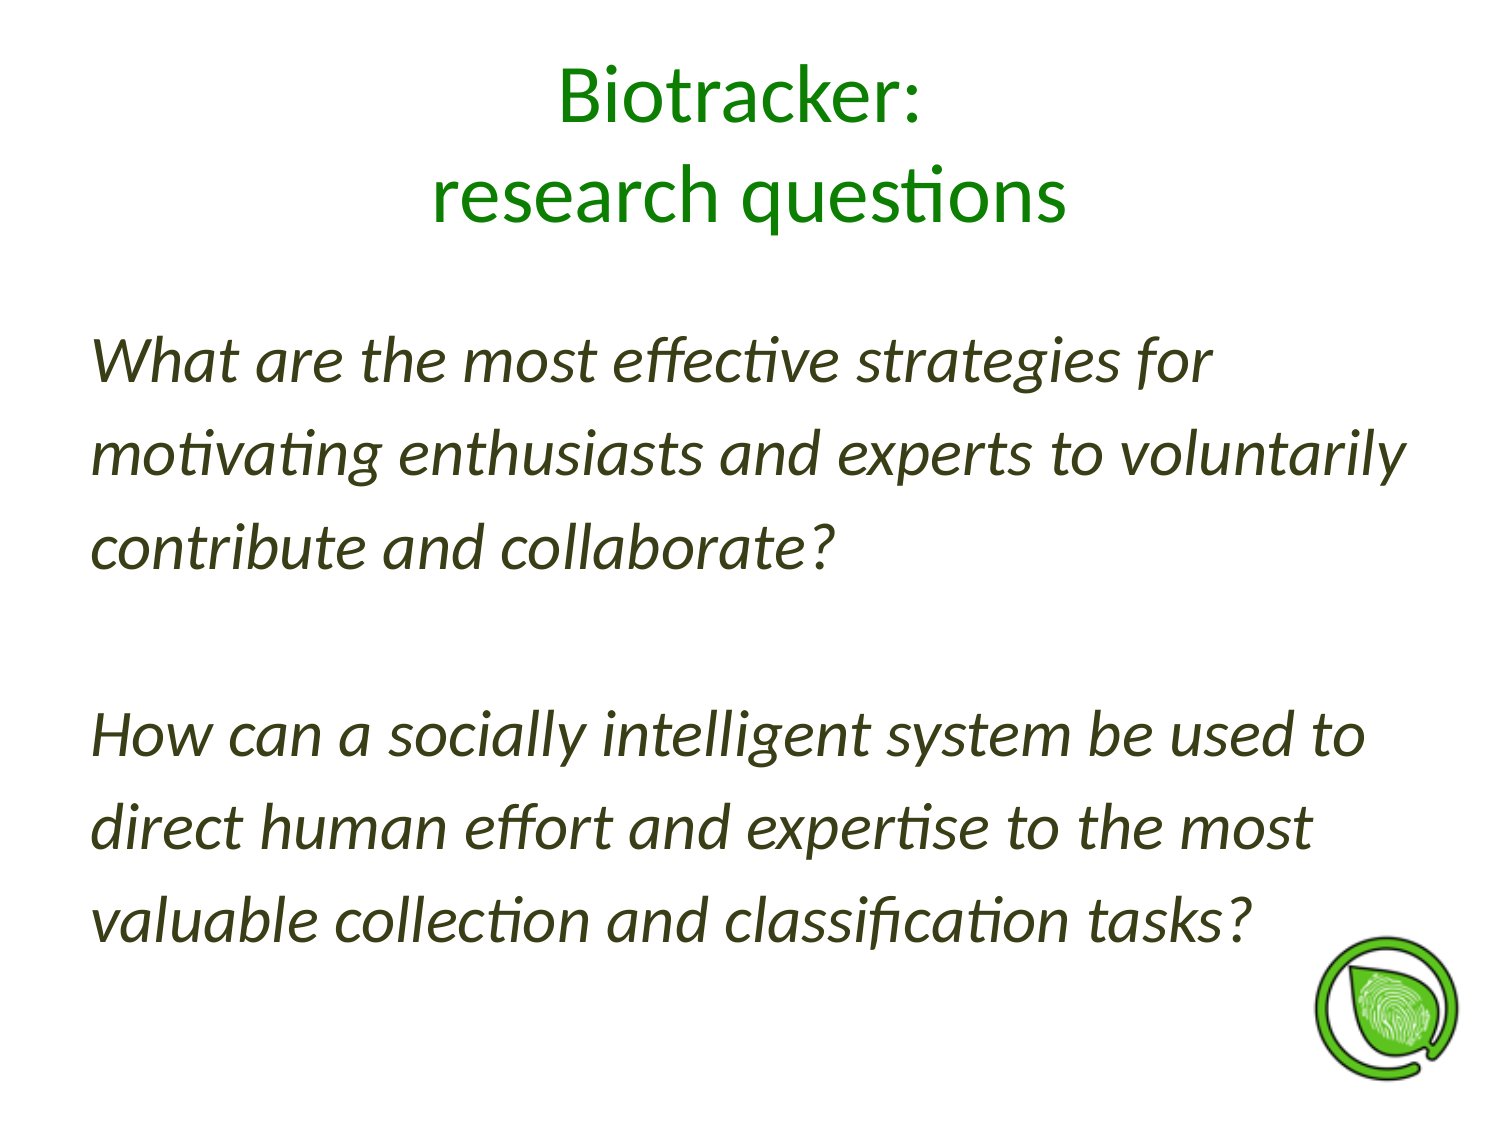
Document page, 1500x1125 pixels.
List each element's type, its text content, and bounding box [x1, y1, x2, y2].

picture [1312, 924, 1463, 1088]
title Biotracker: research questions [75, 45, 1425, 224]
list What are the most effective strategies for motivating enthusiasts and experts to voluntarily contribute and collaborate? How can a socially intelligent system be used to direct human effort and expertise to the most valuable collection and classification tasks? [75, 224, 1425, 968]
